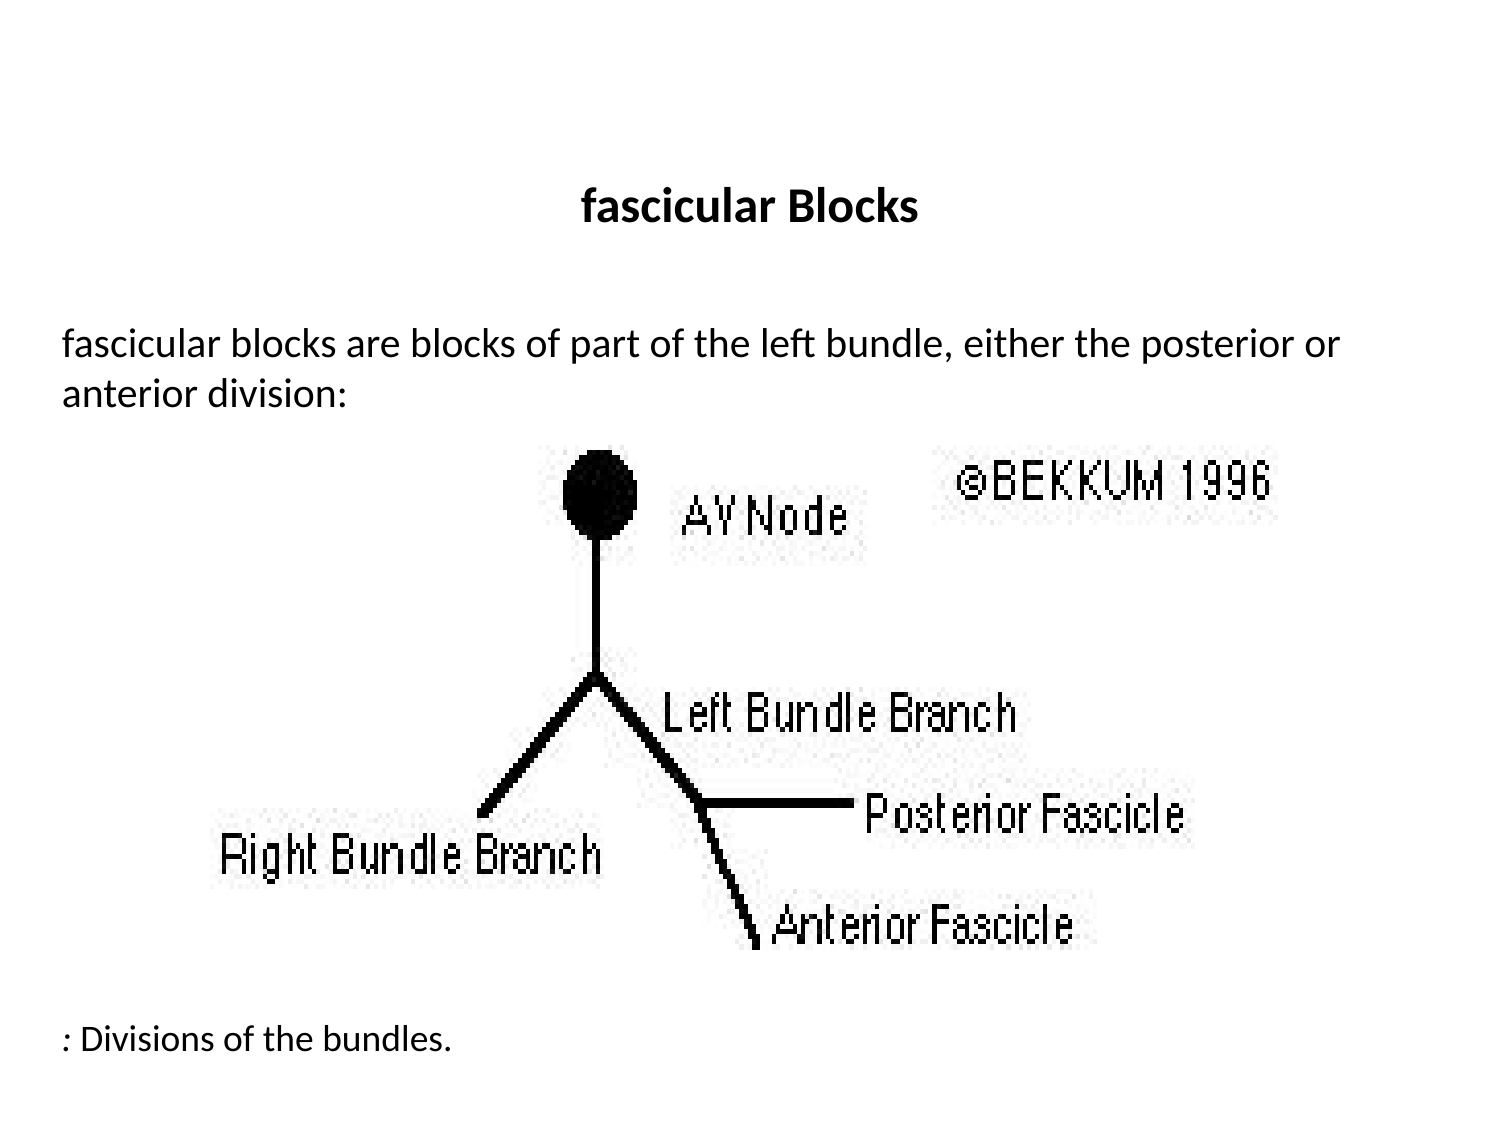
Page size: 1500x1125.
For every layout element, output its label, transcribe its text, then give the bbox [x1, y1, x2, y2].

picture [210, 445, 1278, 950]
text_box : Divisions of the bundles. [46, 961, 1500, 1067]
text_box fascicular Blocks fascicular blocks are blocks of part of the left bundle, either the posterior or anterior division: [46, 165, 1454, 468]
